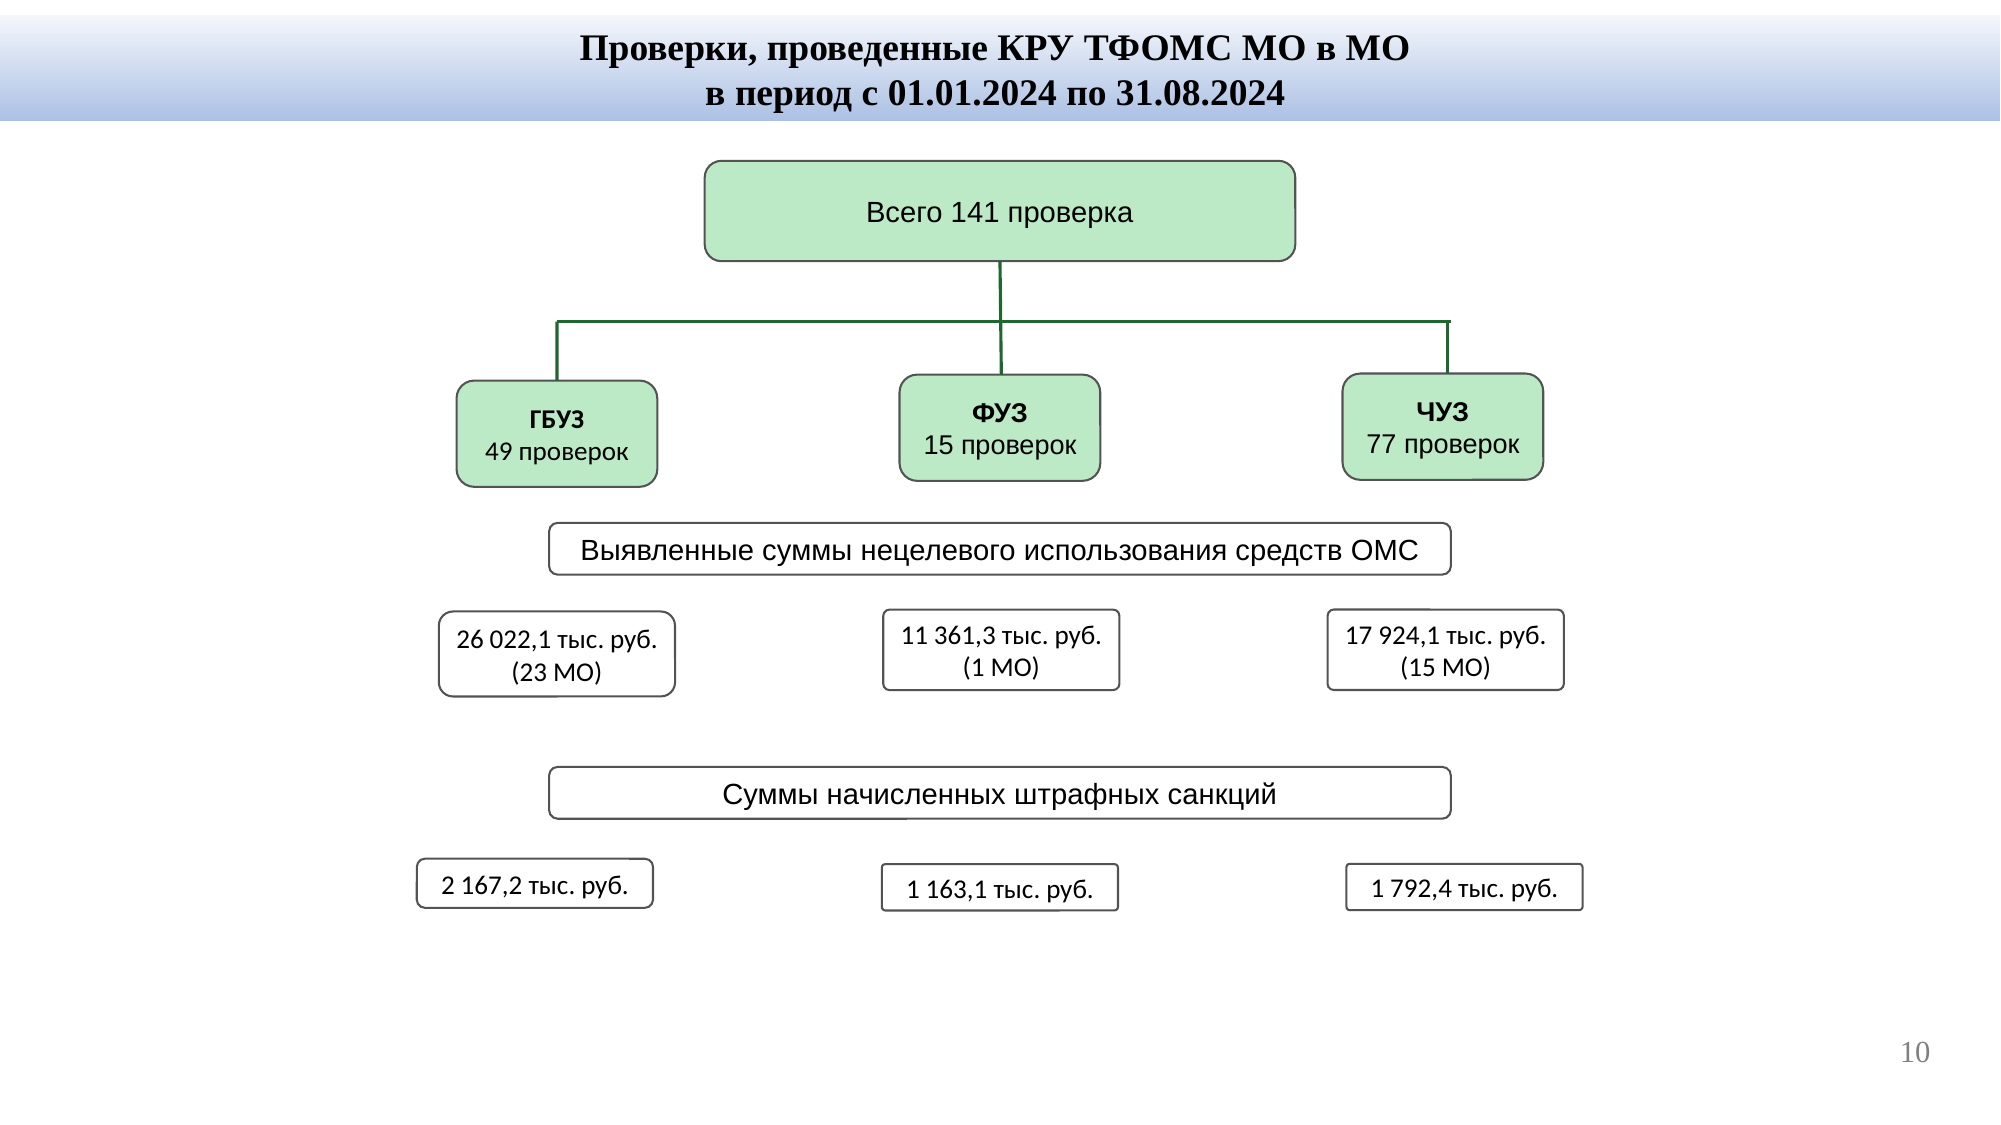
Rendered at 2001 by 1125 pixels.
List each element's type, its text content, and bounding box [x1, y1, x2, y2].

text_box Суммы начисленных штрафных санкций [548, 765, 1452, 820]
text_box Проверки, проведенные КРУ ТФОМС МО в МО в период c 01.01.2024 по 31.08.2024 [0, 15, 2000, 121]
text_box 26 022,1 тыс. руб. (23 МО) [437, 610, 677, 698]
text_box 17 924,1 тыс. руб. (15 МО) [1326, 608, 1565, 692]
text_box 10 [1864, 1024, 1945, 1076]
text_box 1 163,1 тыс. руб. [880, 863, 1120, 912]
text_box ЧУЗ 77 проверок [1341, 372, 1545, 481]
text_box Выявленные суммы нецелевого использования средств ОМС [548, 521, 1452, 576]
text_box 1 792,4 тыс. руб. [1345, 862, 1584, 912]
text_box ГБУЗ 49 проверок [455, 379, 659, 488]
text_box 11 361,3 тыс. руб. (1 МО) [882, 608, 1121, 692]
text_box Всего 141 проверка [703, 159, 1297, 263]
text_box 2 167,2 тыс. руб. [415, 857, 655, 909]
text_box ФУЗ 15 проверок [898, 373, 1102, 482]
